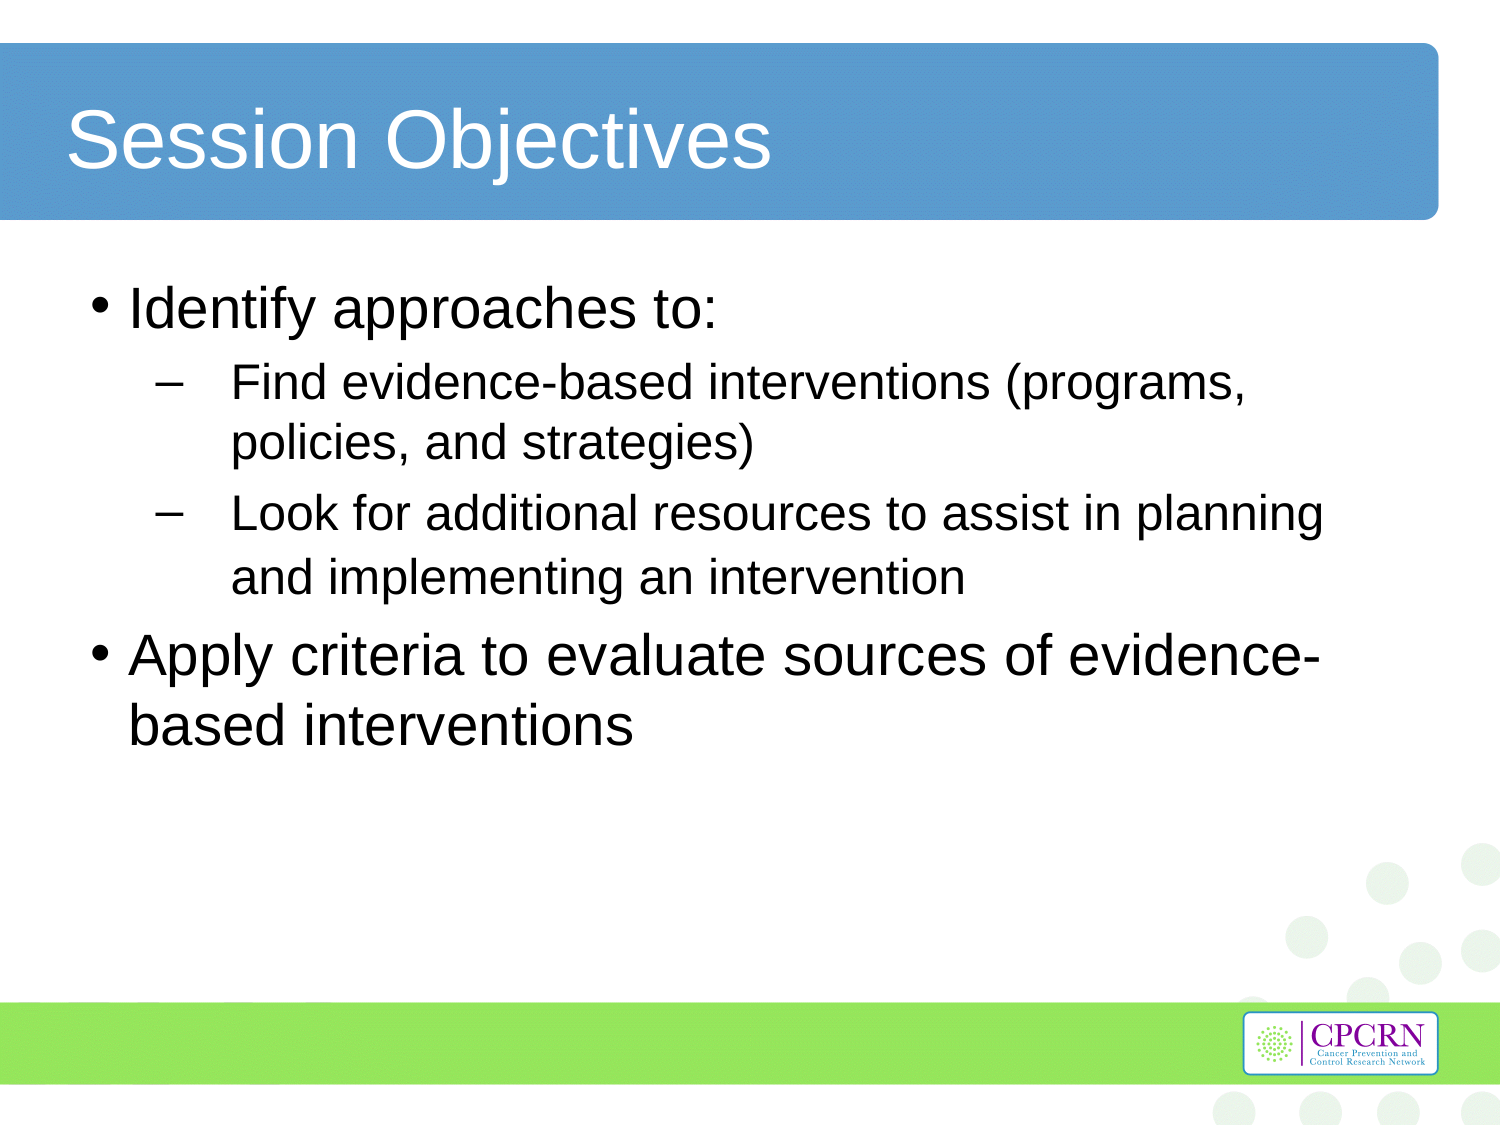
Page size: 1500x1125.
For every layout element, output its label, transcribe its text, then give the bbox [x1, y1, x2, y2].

list Identify approaches to: Find evidence-based interventions (programs, policies, and strategies) Look for additional resources to assist in planning and implementing an intervention Apply criteria to evaluate sources of evidence-based interventions [75, 262, 1425, 1005]
picture [0, 0, 1500, 1125]
title Session Objectives [50, 41, 1488, 230]
